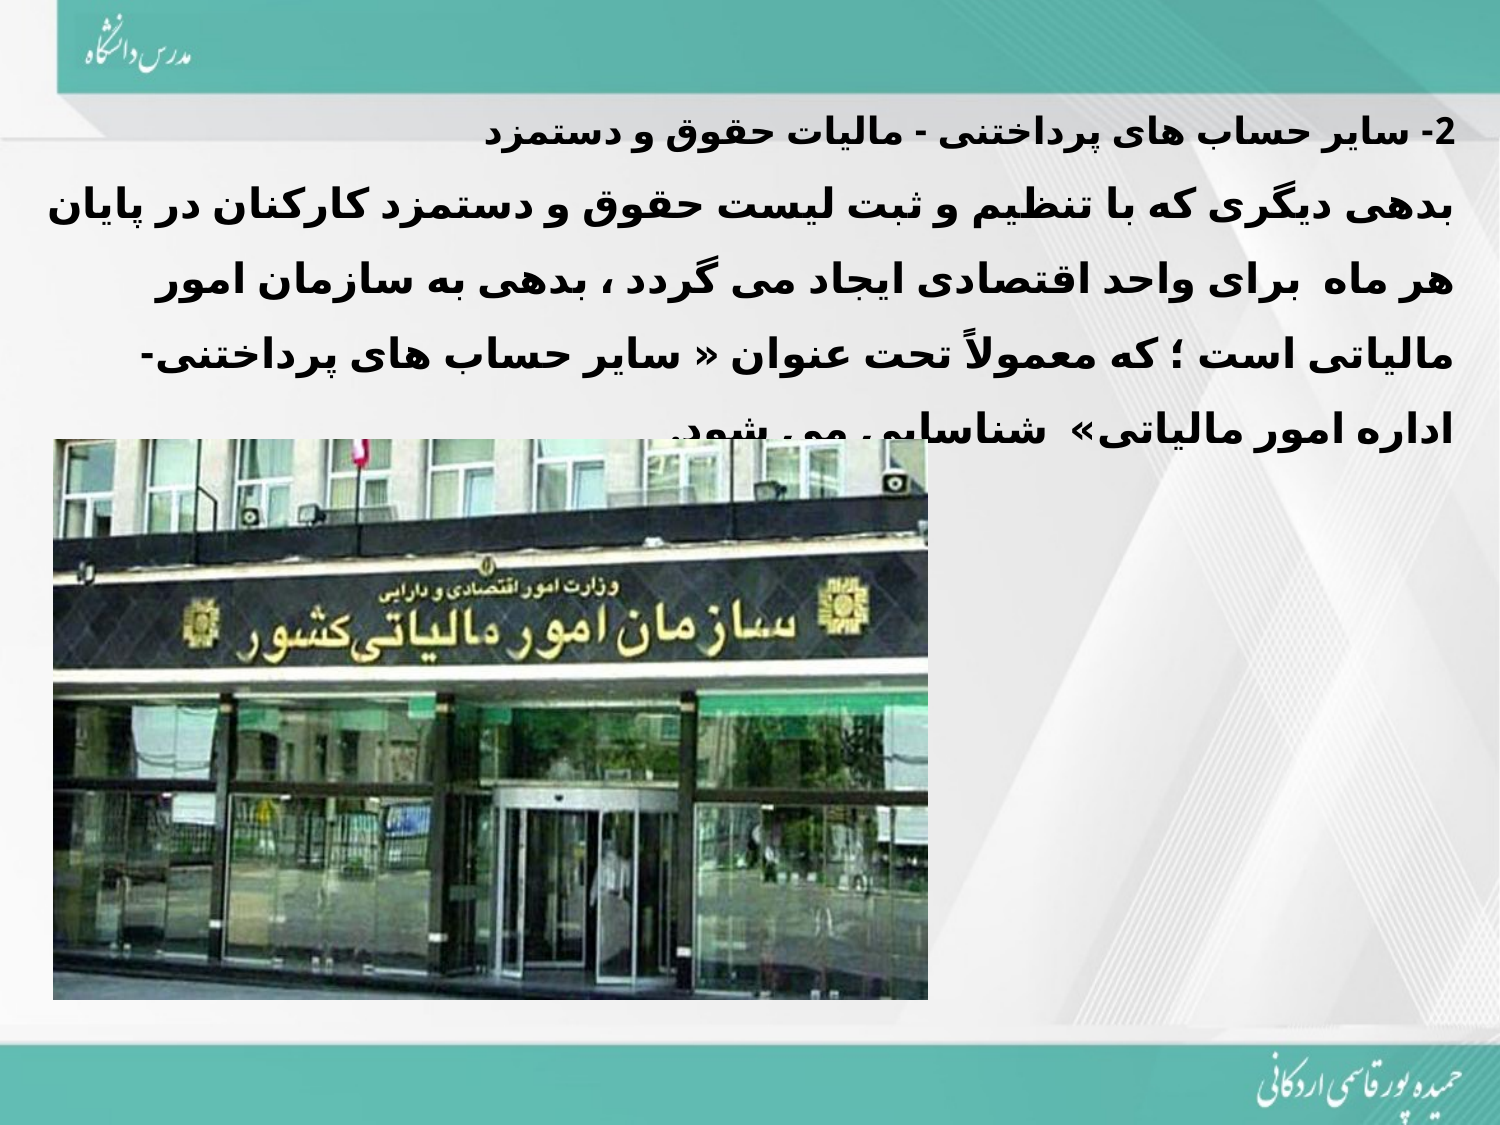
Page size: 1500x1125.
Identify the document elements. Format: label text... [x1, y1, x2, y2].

text_box 2- سایر حساب های پرداختنی - مالیات حقوق و دستمزد بدهی دیگری که با تنظیم و ثبت لیست حقوق و دستمزد کارکنان در پایان هر ماه برای واحد اقتصادی ایجاد می گردد ، بدهی به سازمان امور مالیاتی است ؛ که معمولاً تحت عنوان « سایر حساب های پرداختنی- اداره امور مالیاتی» شناسایی می شود. [29, 77, 1471, 535]
picture [0, 0, 1500, 1125]
